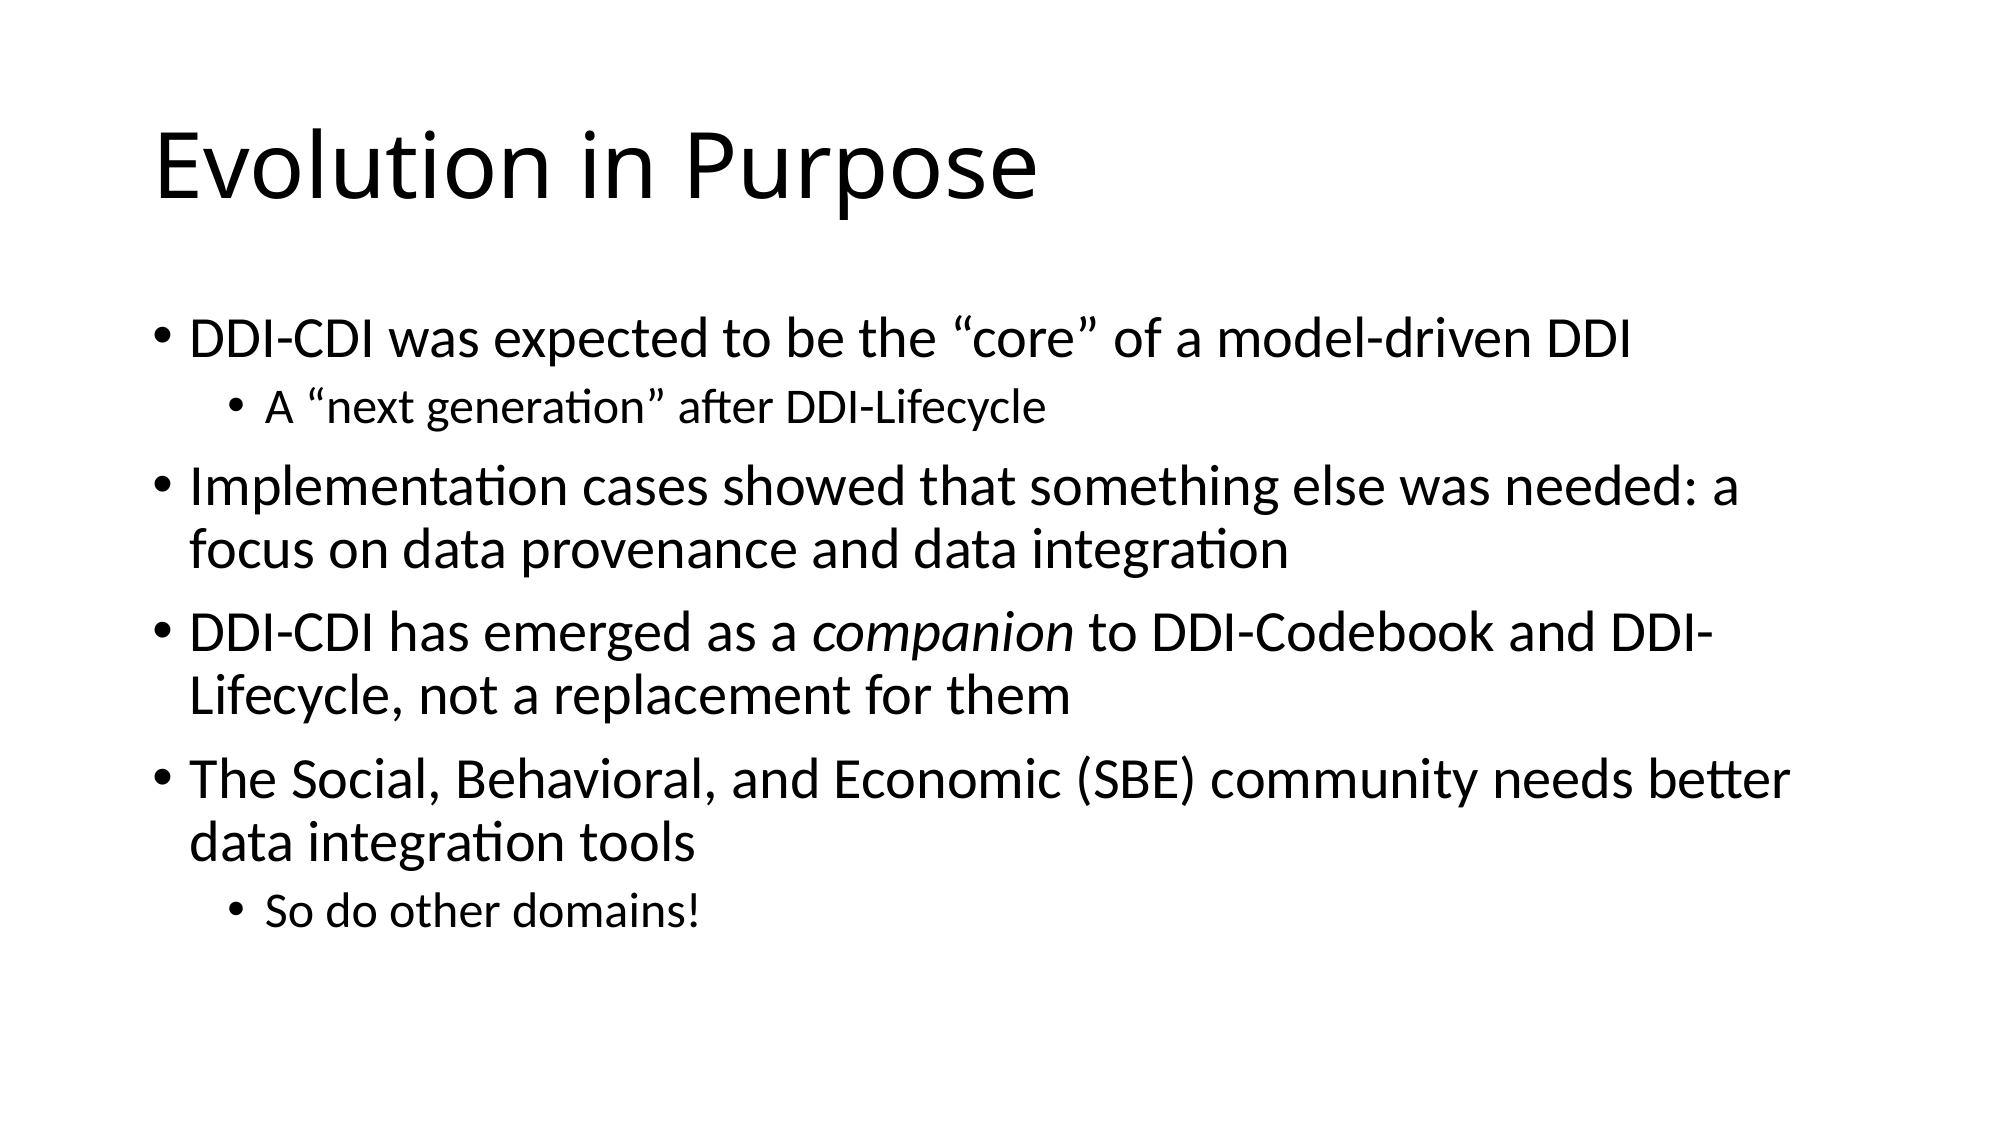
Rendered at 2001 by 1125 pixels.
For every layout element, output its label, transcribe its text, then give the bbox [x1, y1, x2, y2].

list DDI-CDI was expected to be the “core” of a model-driven DDI A “next generation” after DDI-Lifecycle Implementation cases showed that something else was needed: a focus on data provenance and data integration DDI-CDI has emerged as a companion to DDI-Codebook and DDI-Lifecycle, not a replacement for them The Social, Behavioral, and Economic (SBE) community needs better data integration tools So do other domains! [137, 299, 1863, 1014]
title Evolution in Purpose [137, 59, 1863, 278]
